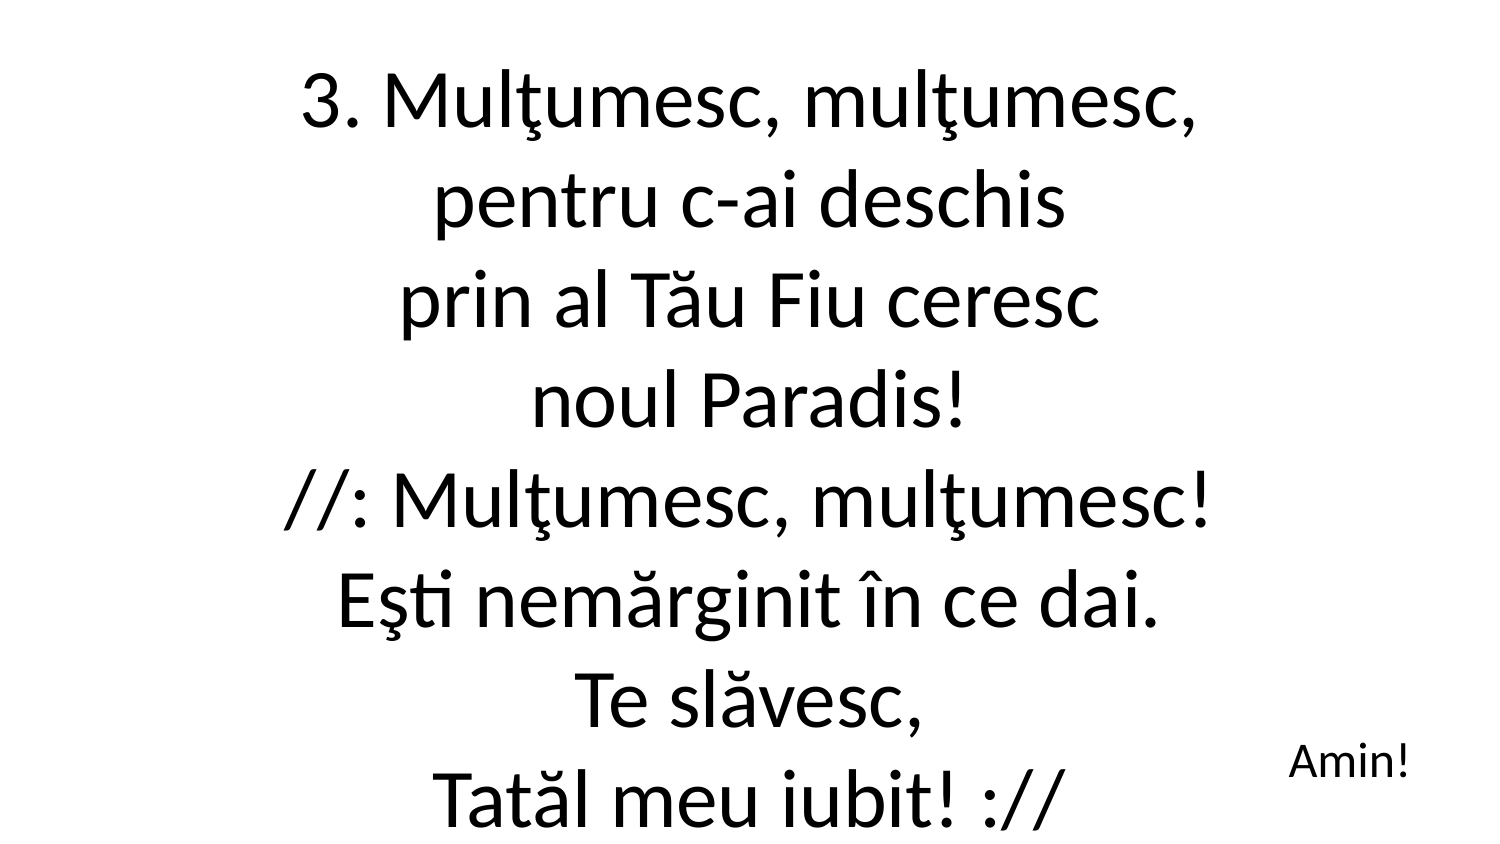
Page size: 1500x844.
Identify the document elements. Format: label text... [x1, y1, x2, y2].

text_box 3. Mulţumesc, mulţumesc, pentru c-ai deschis prin al Tău Fiu ceresc noul Paradis! //: Mulţumesc, mulţumesc! Eşti nemărginit în ce dai. Te slăvesc, Tatăl meu iubit! :// [269, 0, 1230, 844]
text_box Amin! [1273, 674, 1427, 795]
